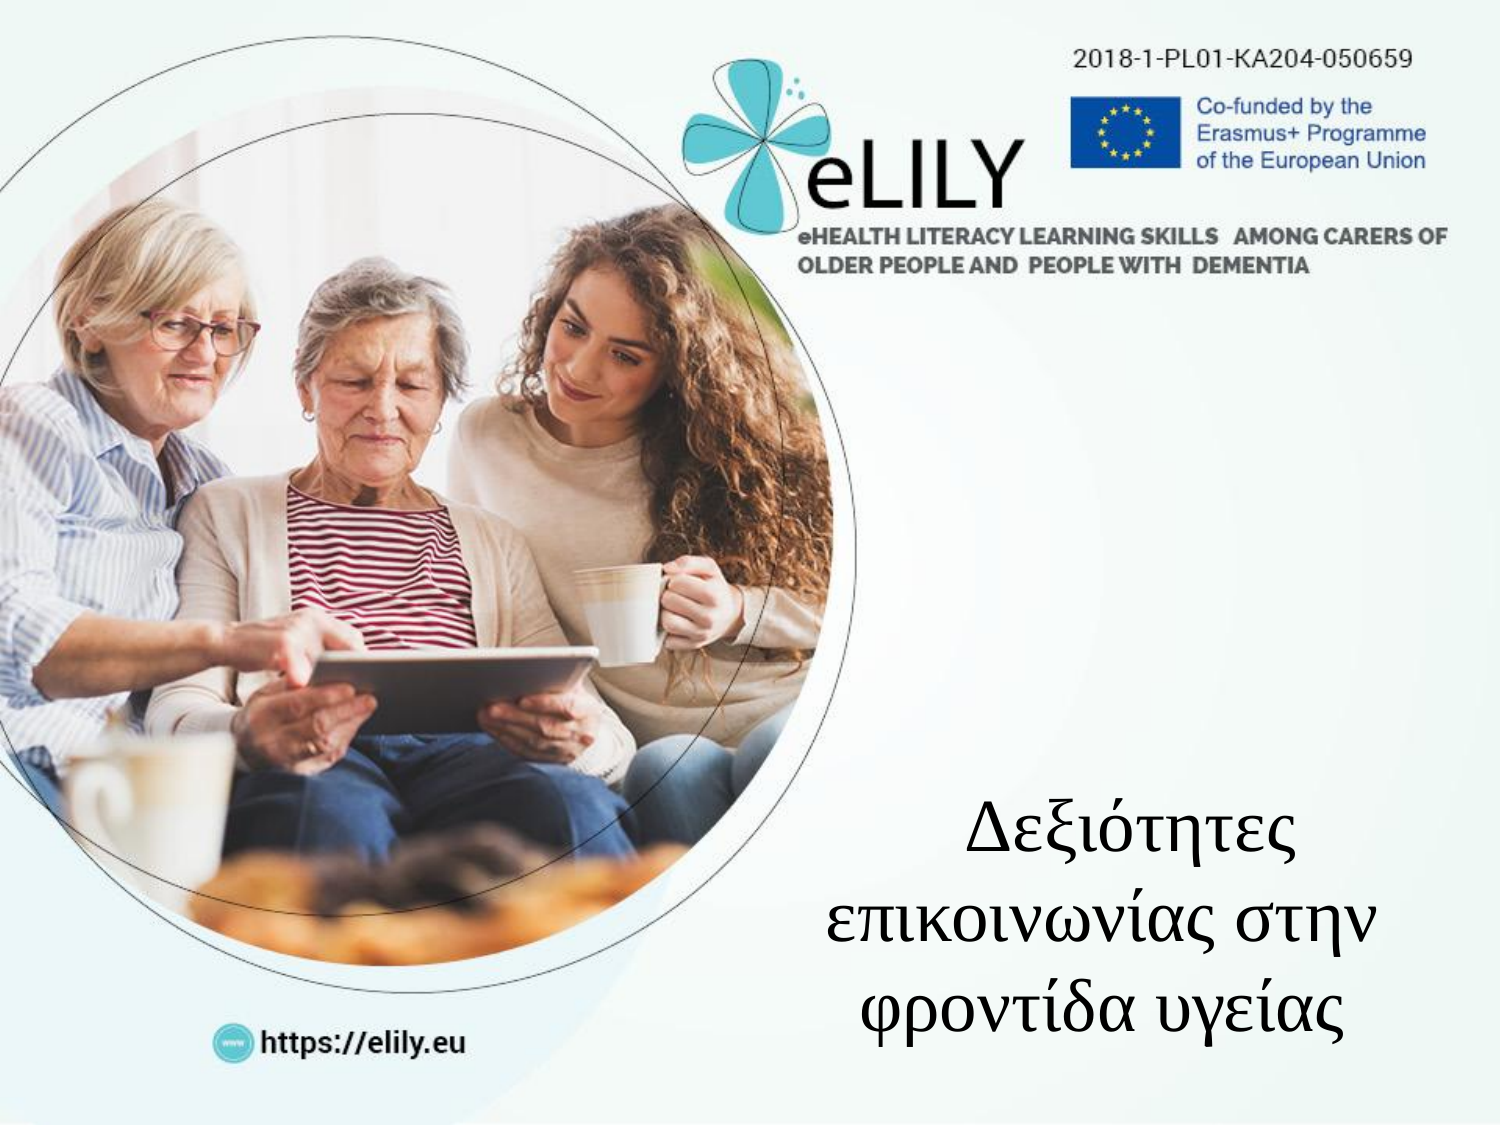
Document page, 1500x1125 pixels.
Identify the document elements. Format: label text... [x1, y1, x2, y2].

text_box Δεξιότητες επικοινωνίας στην φροντίδα υγείας [733, 768, 1471, 1089]
picture [0, 0, 1500, 1125]
